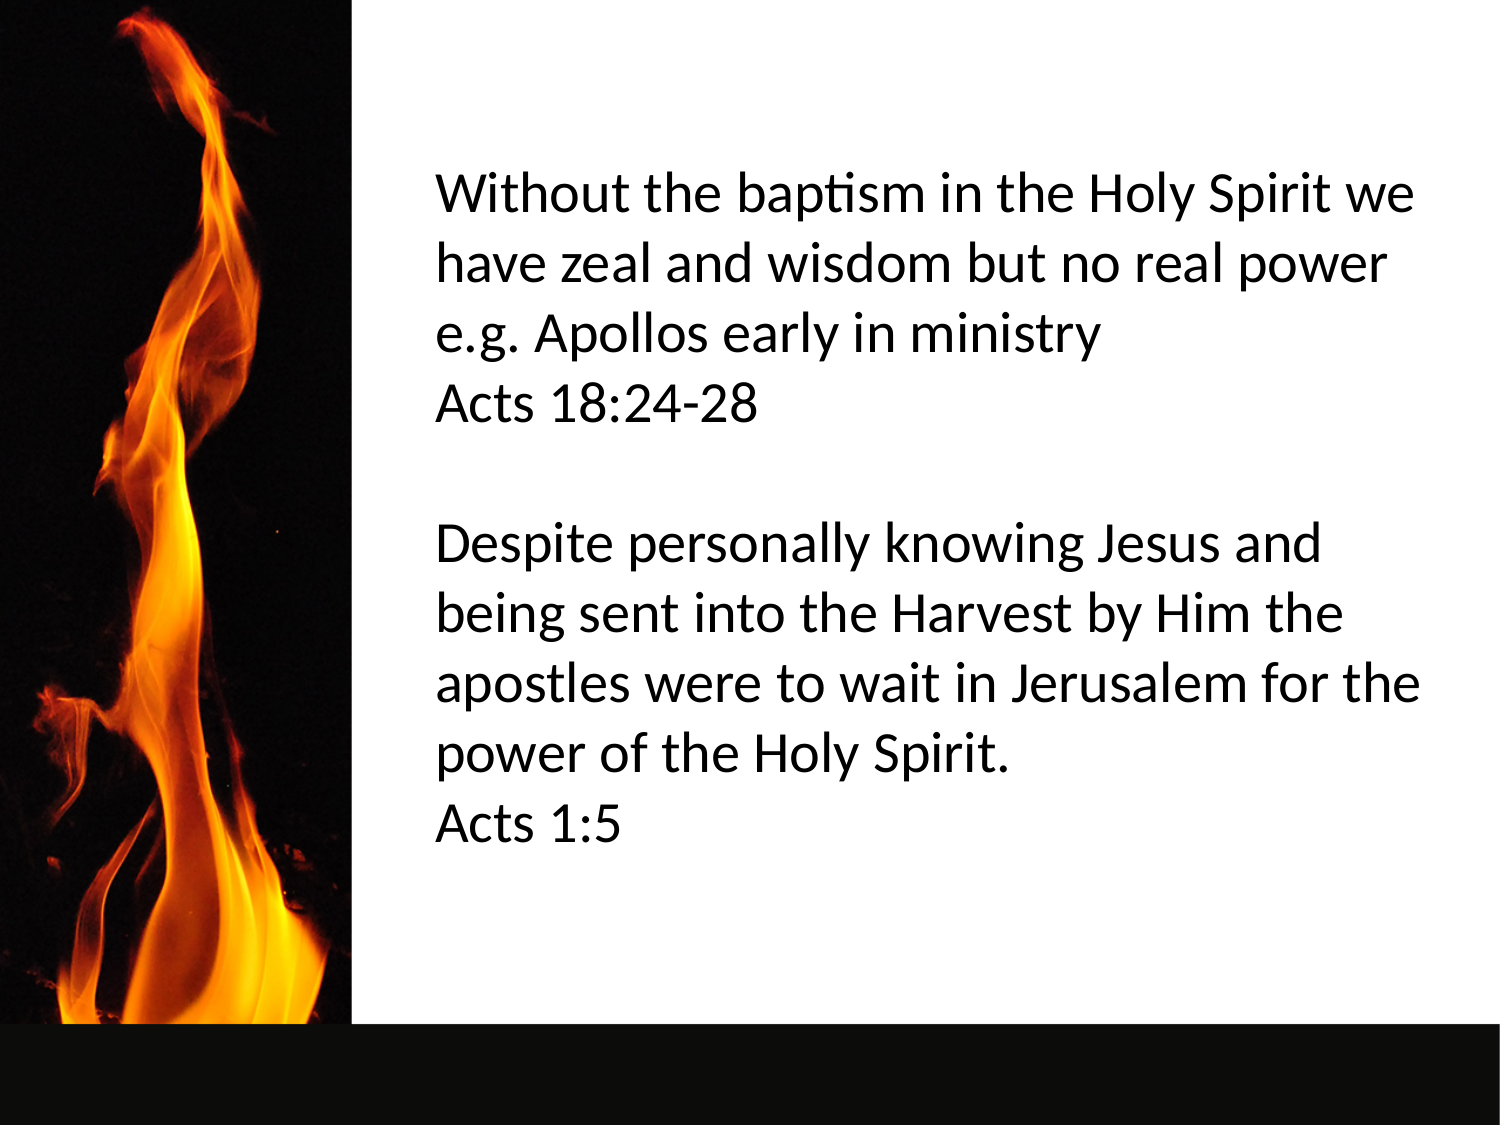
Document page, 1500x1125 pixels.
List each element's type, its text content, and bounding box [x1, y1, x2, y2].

picture [0, 0, 1500, 1125]
text_box Without the baptism in the Holy Spirit we have zeal and wisdom but no real power e.g. Apollos early in ministry Acts 18:24-28 Despite personally knowing Jesus and being sent into the Harvest by Him the apostles were to wait in Jerusalem for the power of the Holy Spirit. Acts 1:5 [420, 147, 1440, 907]
